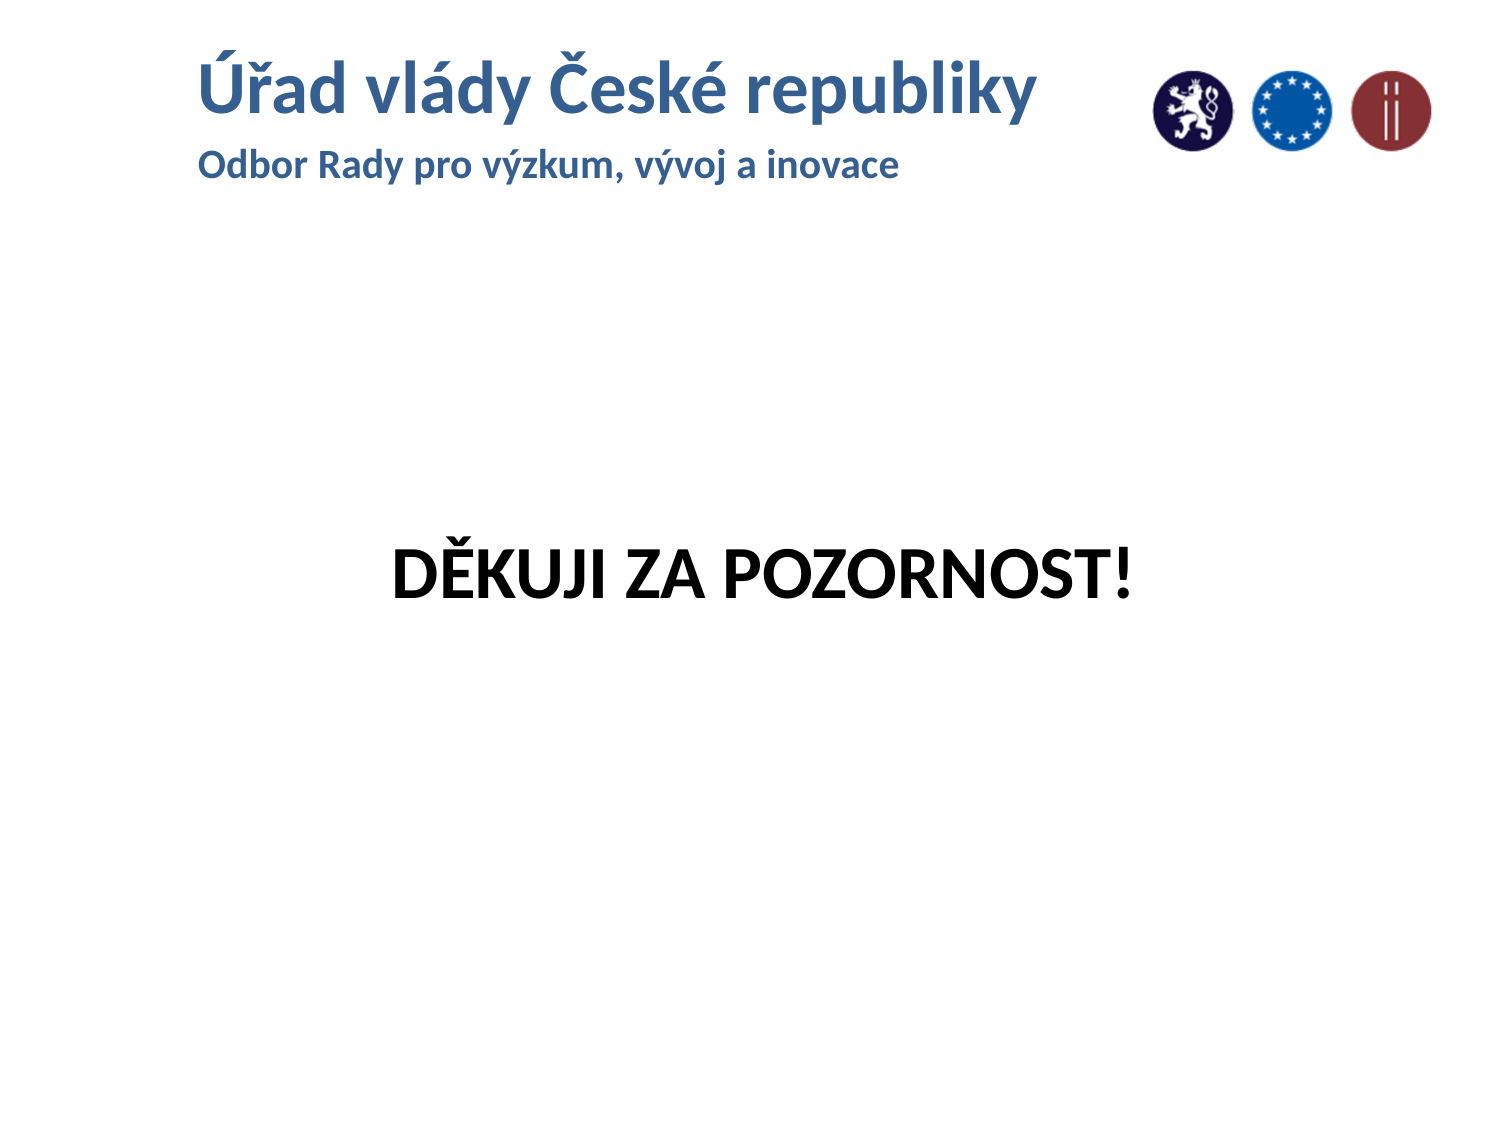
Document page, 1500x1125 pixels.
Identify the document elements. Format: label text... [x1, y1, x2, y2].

text_box DĚKUJI ZA POZORNOST! [89, 456, 1440, 681]
picture [1151, 66, 1435, 155]
subtitle Úřad vlády České republiky Odbor Rady pro výzkum, vývoj a inovace [183, 30, 1152, 244]
